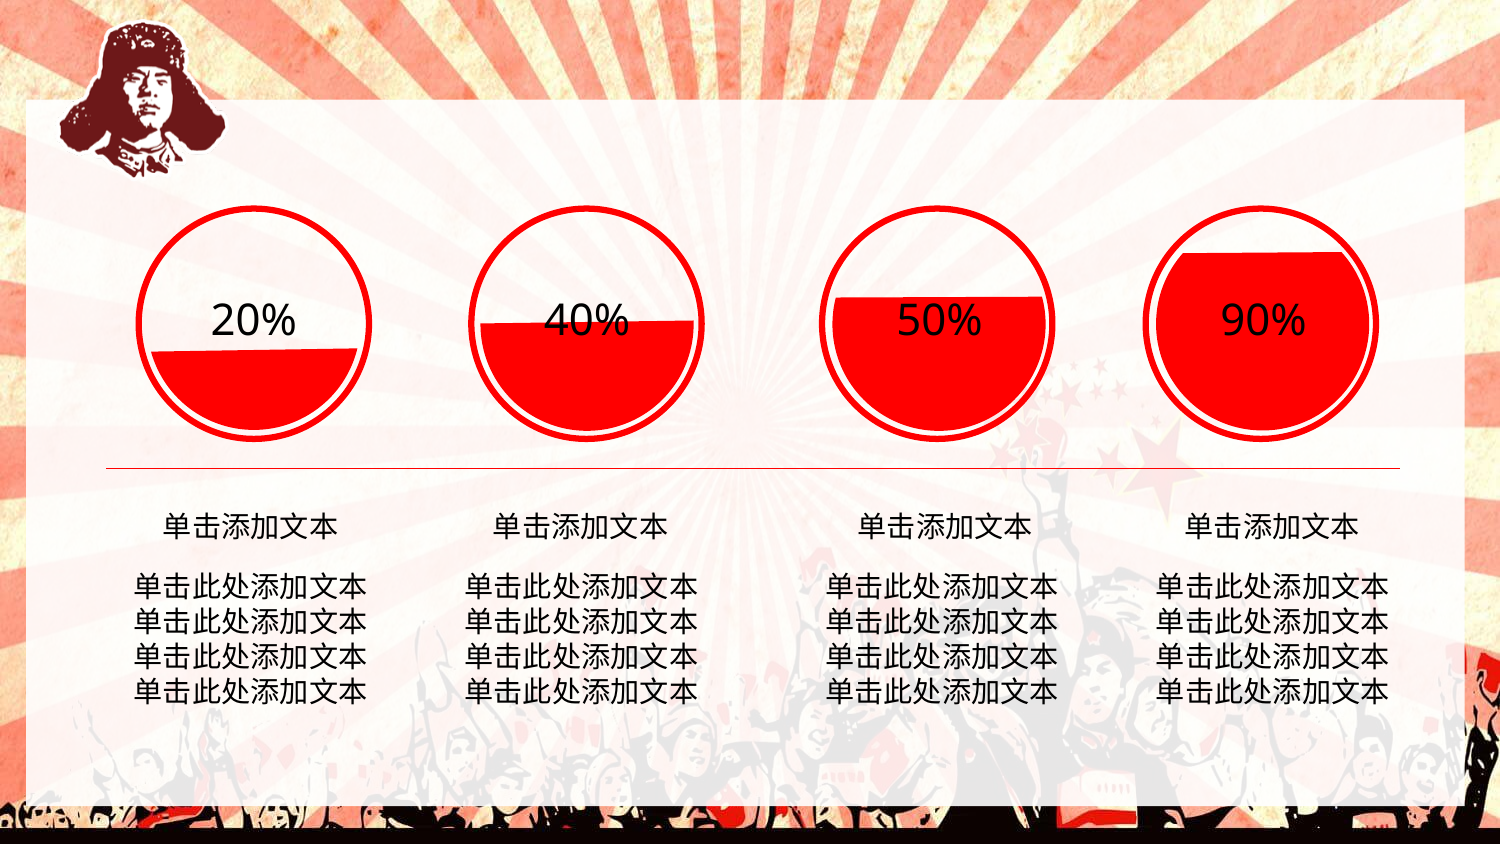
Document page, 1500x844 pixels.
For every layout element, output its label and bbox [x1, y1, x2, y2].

text_box [1134, 501, 1412, 718]
text_box [822, 208, 1053, 439]
text_box [1145, 208, 1376, 439]
text_box [112, 501, 390, 718]
text_box [471, 208, 702, 439]
text_box [803, 501, 1081, 718]
text_box [138, 208, 369, 439]
picture [0, 0, 1500, 844]
text_box [442, 501, 720, 718]
